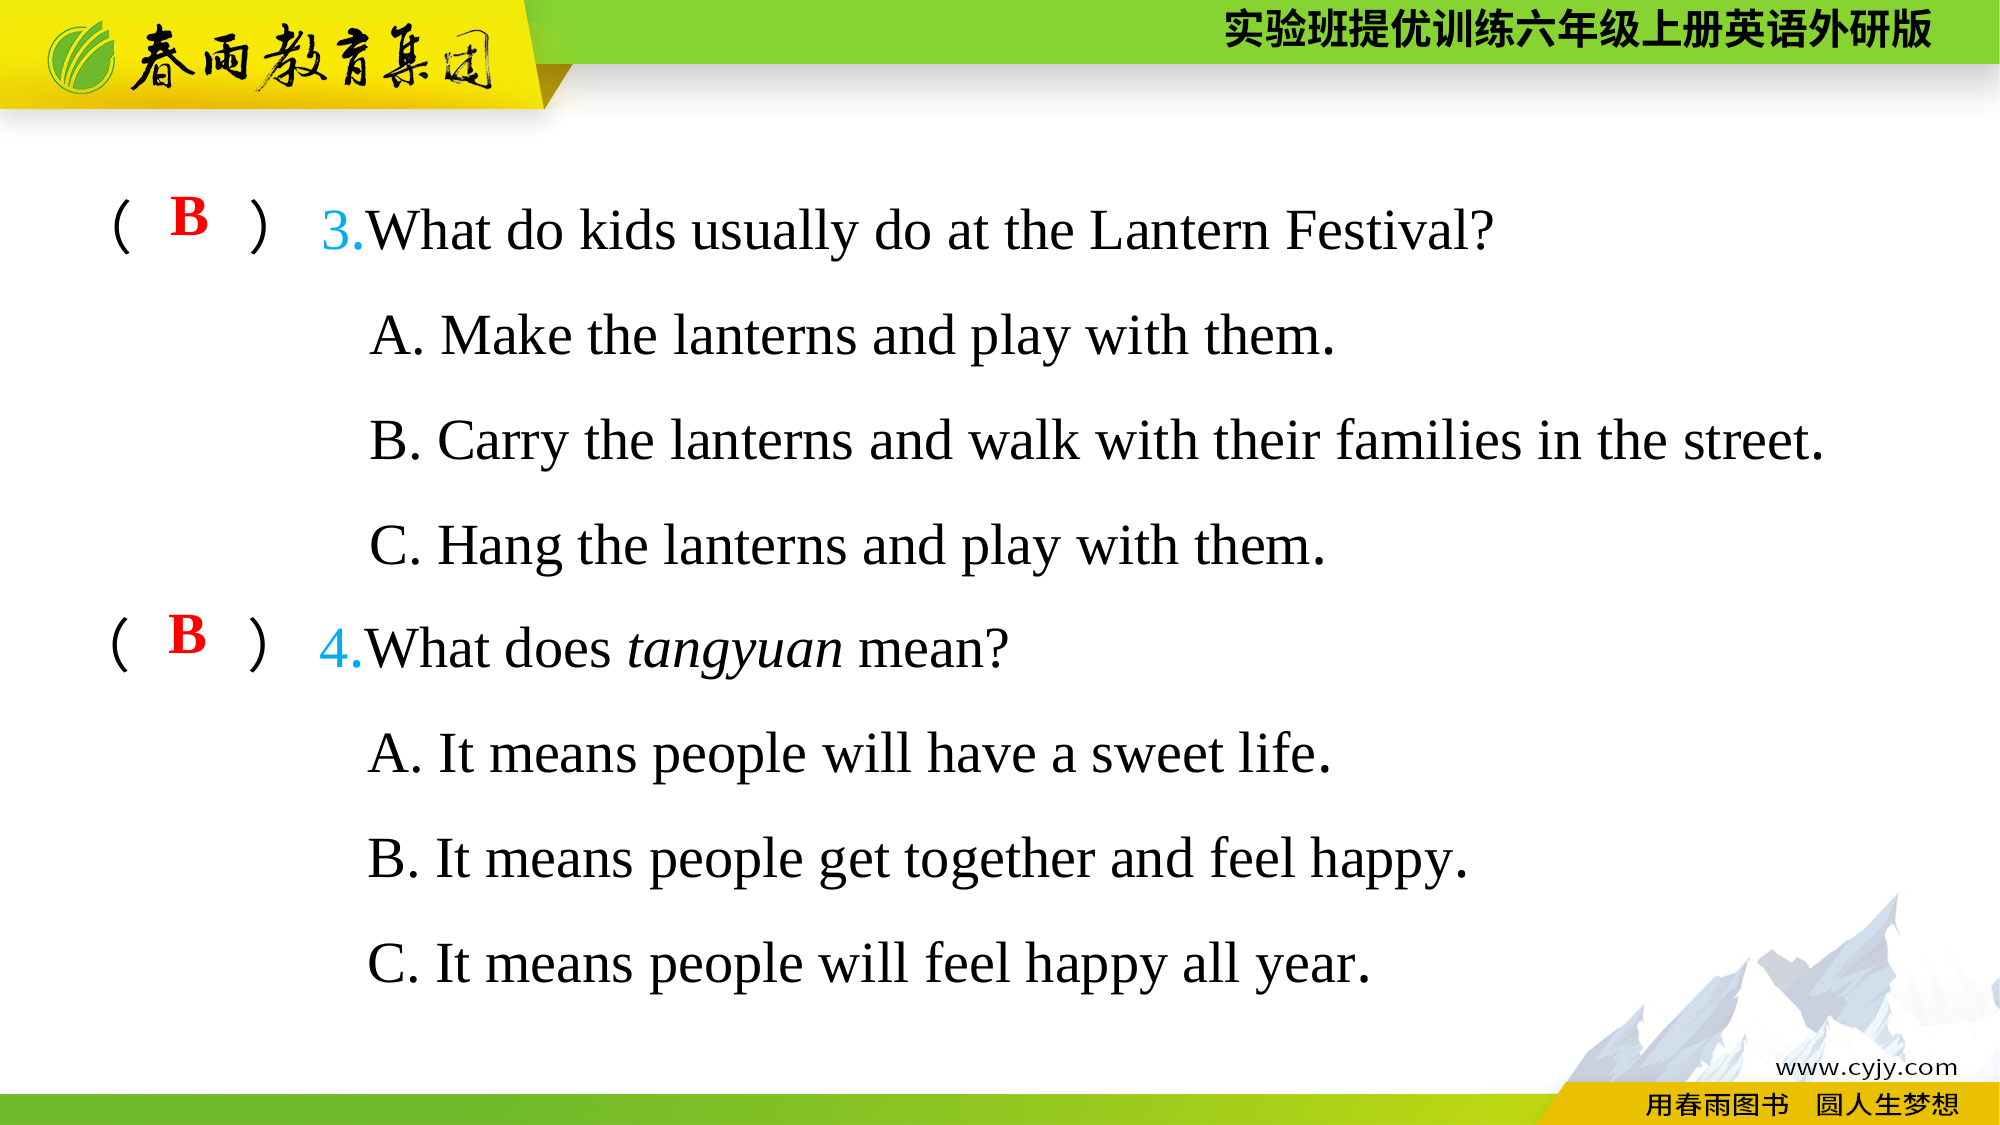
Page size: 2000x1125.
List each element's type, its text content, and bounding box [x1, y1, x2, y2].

text_box B [155, 170, 224, 255]
text_box B [153, 587, 223, 673]
list （ ）3.What do kids usually do at the Lantern Festival? A. Make the lanterns and play with them. B. Carry the lanterns and walk with their families in the street. C. Hang the lanterns and play with them. [59, 149, 1944, 575]
text_box （ ）4.What does tangyuan mean? A. It means people will have a sweet life. B. It means people get together and feel happy. C. It means people will feel happy all year. [57, 566, 1942, 1002]
picture [0, 0, 2000, 1125]
